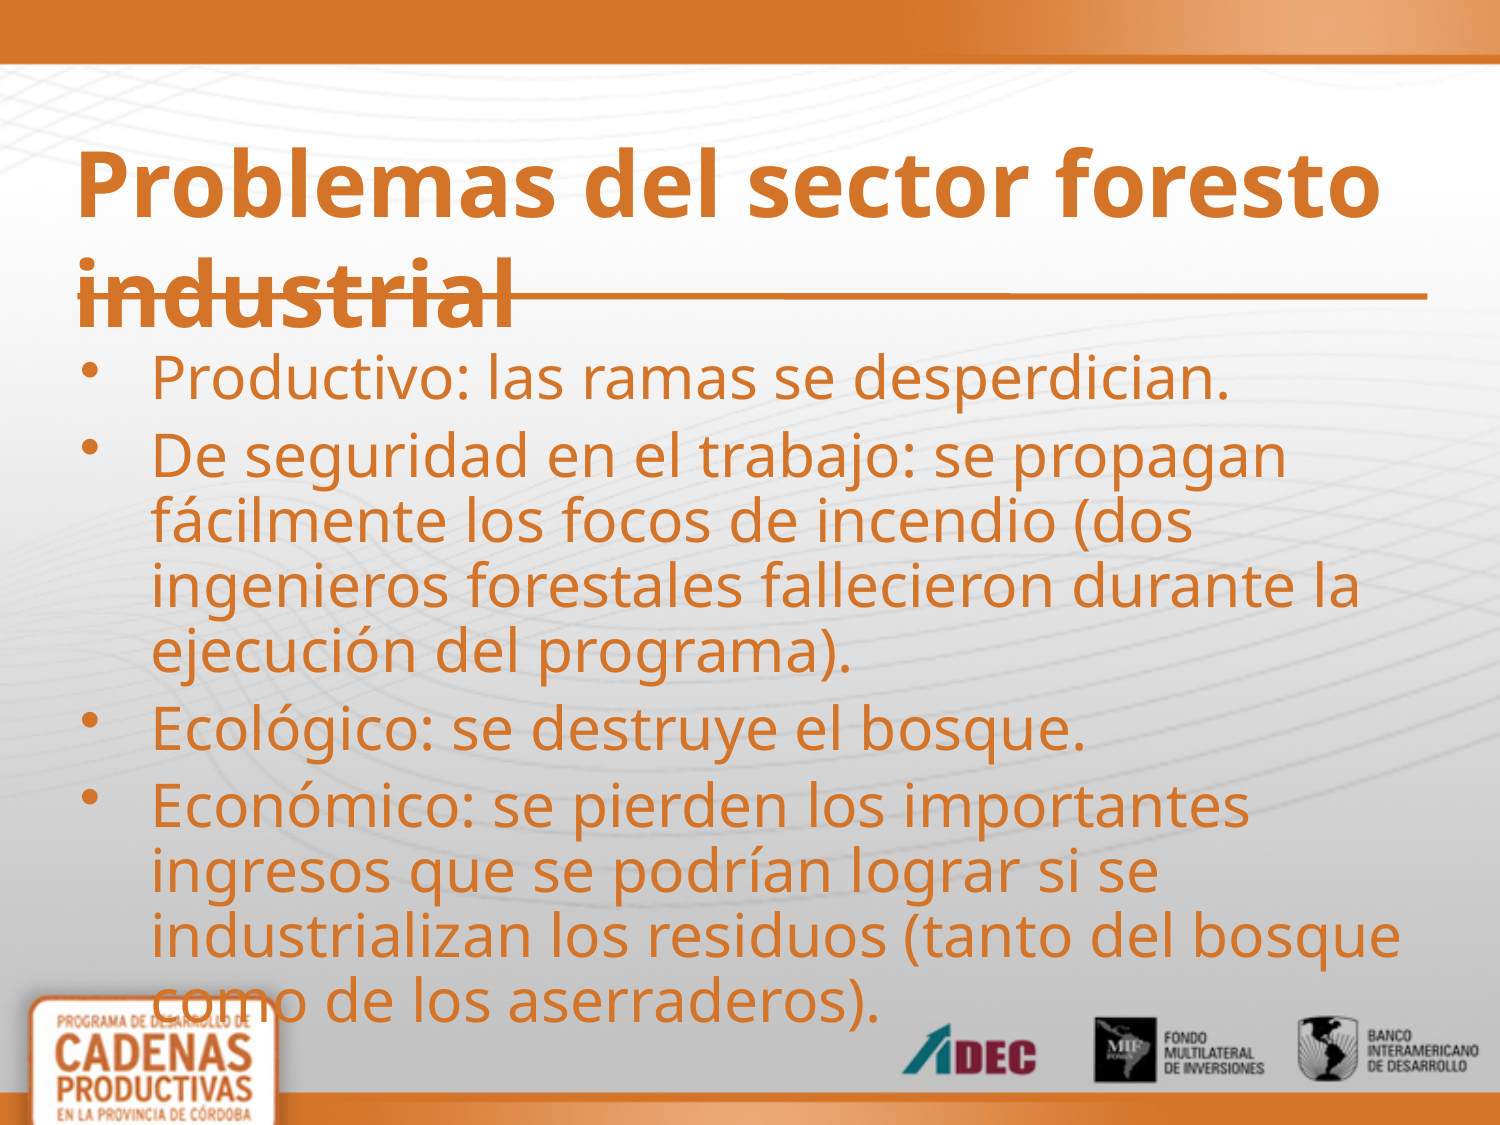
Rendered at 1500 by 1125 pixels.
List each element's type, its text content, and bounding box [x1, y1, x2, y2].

list Productivo: las ramas se desperdician. De seguridad en el trabajo: se propagan fácilmente los focos de incendio (dos ingenieros forestales fallecieron durante la ejecución del programa). Ecológico: se destruye el bosque. Económico: se pierden los importantes ingresos que se podrían lograr si se industrializan los residuos (tanto del bosque como de los aserraderos). [62, 339, 1500, 1063]
text_box Problemas del sector foresto industrial [58, 142, 1500, 330]
picture [0, 0, 1500, 1125]
